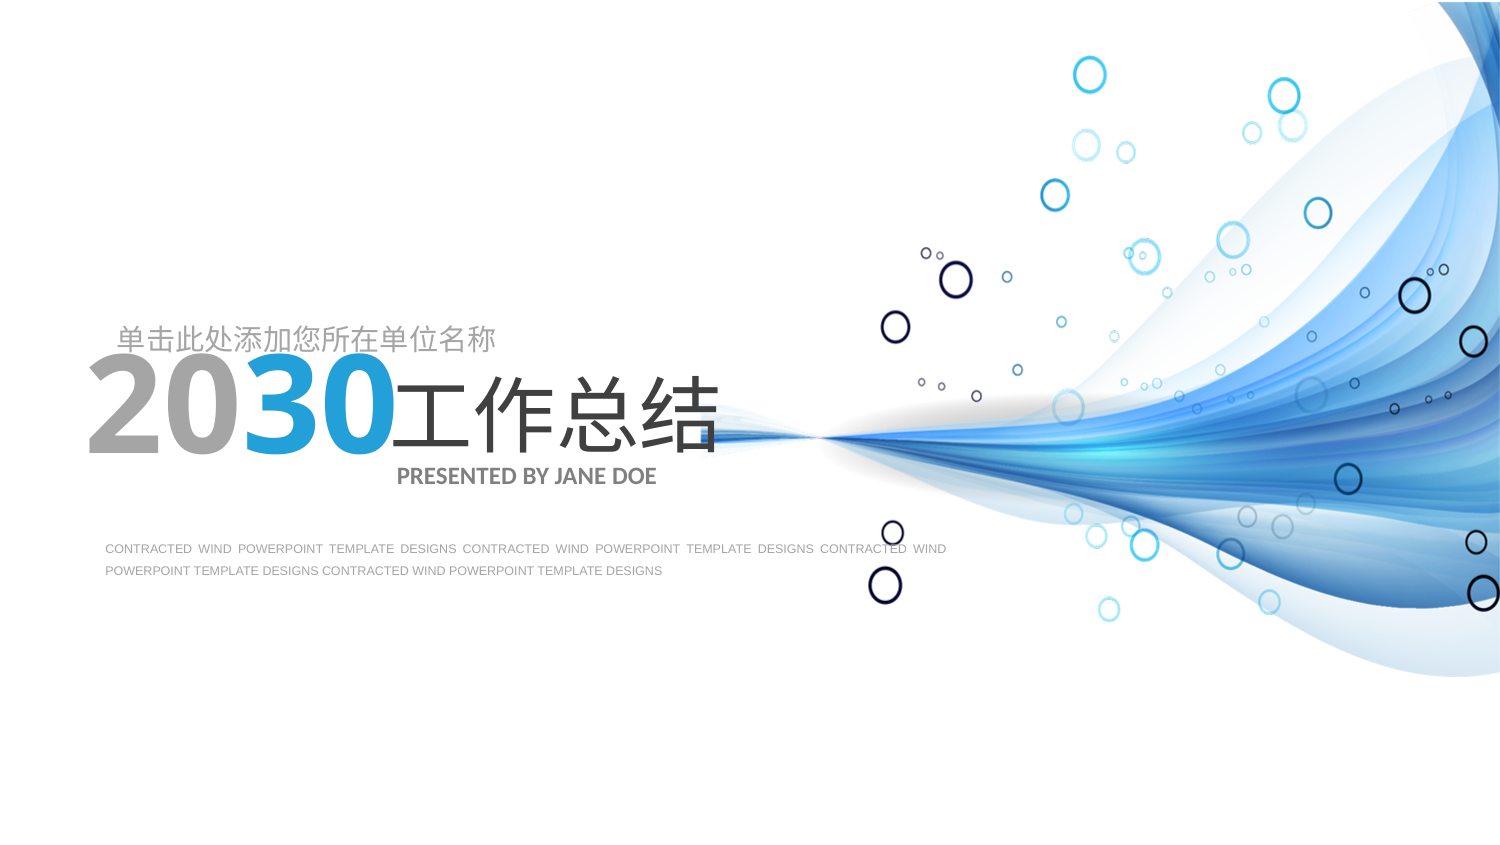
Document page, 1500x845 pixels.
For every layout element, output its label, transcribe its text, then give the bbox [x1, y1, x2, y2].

text_box 2030 [73, 310, 411, 486]
text_box 工作总结 [411, 357, 688, 463]
text_box CONTRACTED WIND POWERPOINT TEMPLATE DESIGNS CONTRACTED WIND POWERPOINT TEMPLATE DESIGNS CONTRACTED WIND POWERPOINT TEMPLATE DESIGNS CONTRACTED WIND POWERPOINT TEMPLATE DESIGNS [94, 528, 688, 584]
text_box PRESENTED BY JANE DOE [386, 463, 688, 495]
text_box 单击此处添加您所在单位名称 [411, 315, 688, 357]
picture [693, 0, 1500, 777]
